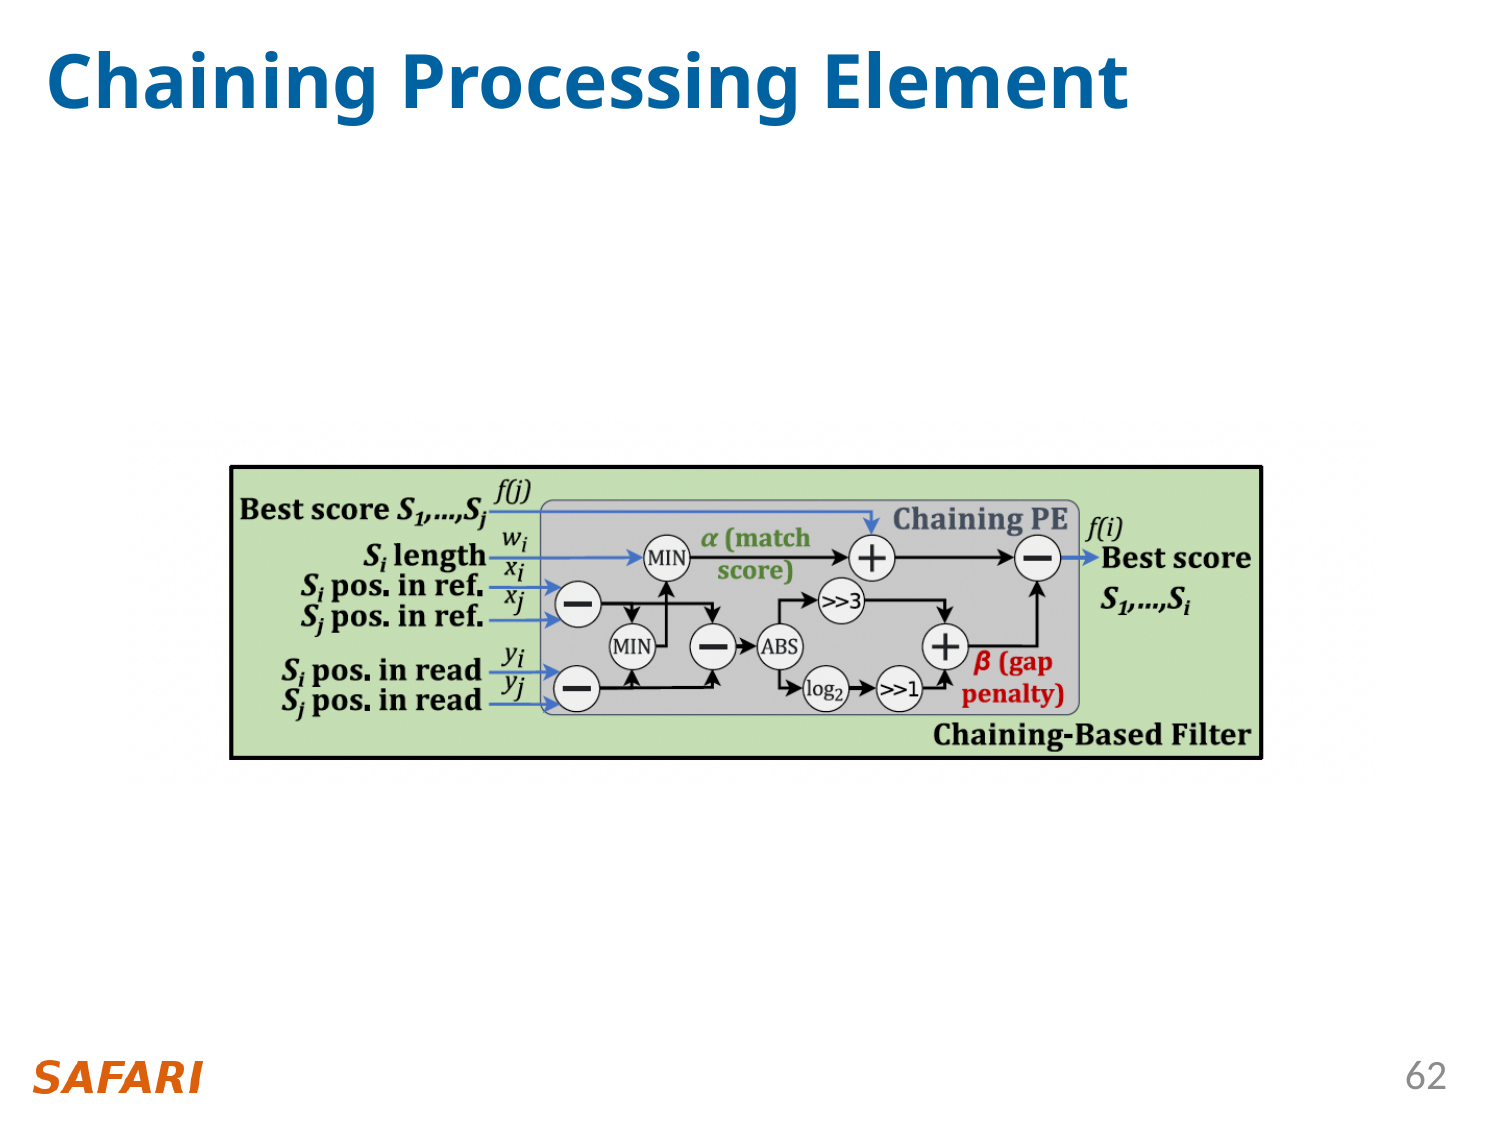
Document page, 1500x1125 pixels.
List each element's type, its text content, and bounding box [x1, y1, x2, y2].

picture [31, 1051, 209, 1104]
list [126, 419, 1379, 784]
title Chaining Processing Element [31, 15, 1475, 143]
